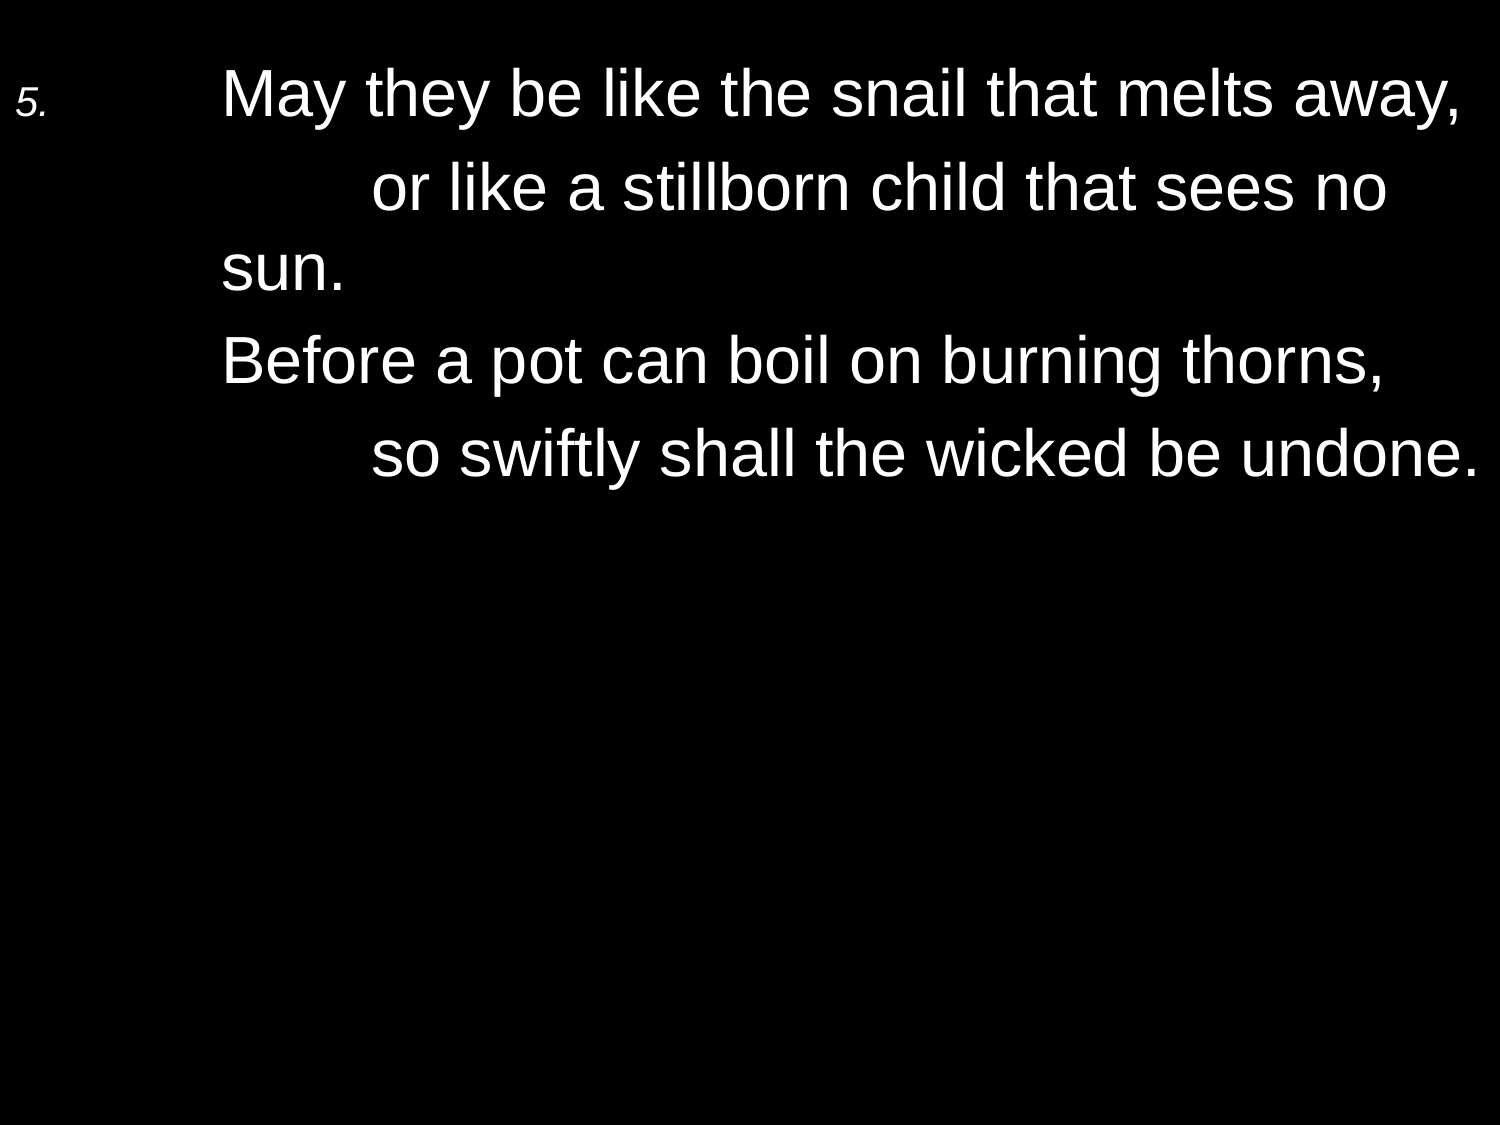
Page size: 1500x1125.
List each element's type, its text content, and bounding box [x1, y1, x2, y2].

list 5. May they be like the snail that melts away, or like a stillborn child that sees no sun. Before a pot can boil on burning thorns, so swiftly shall the wicked be undone. [0, 42, 1500, 1047]
